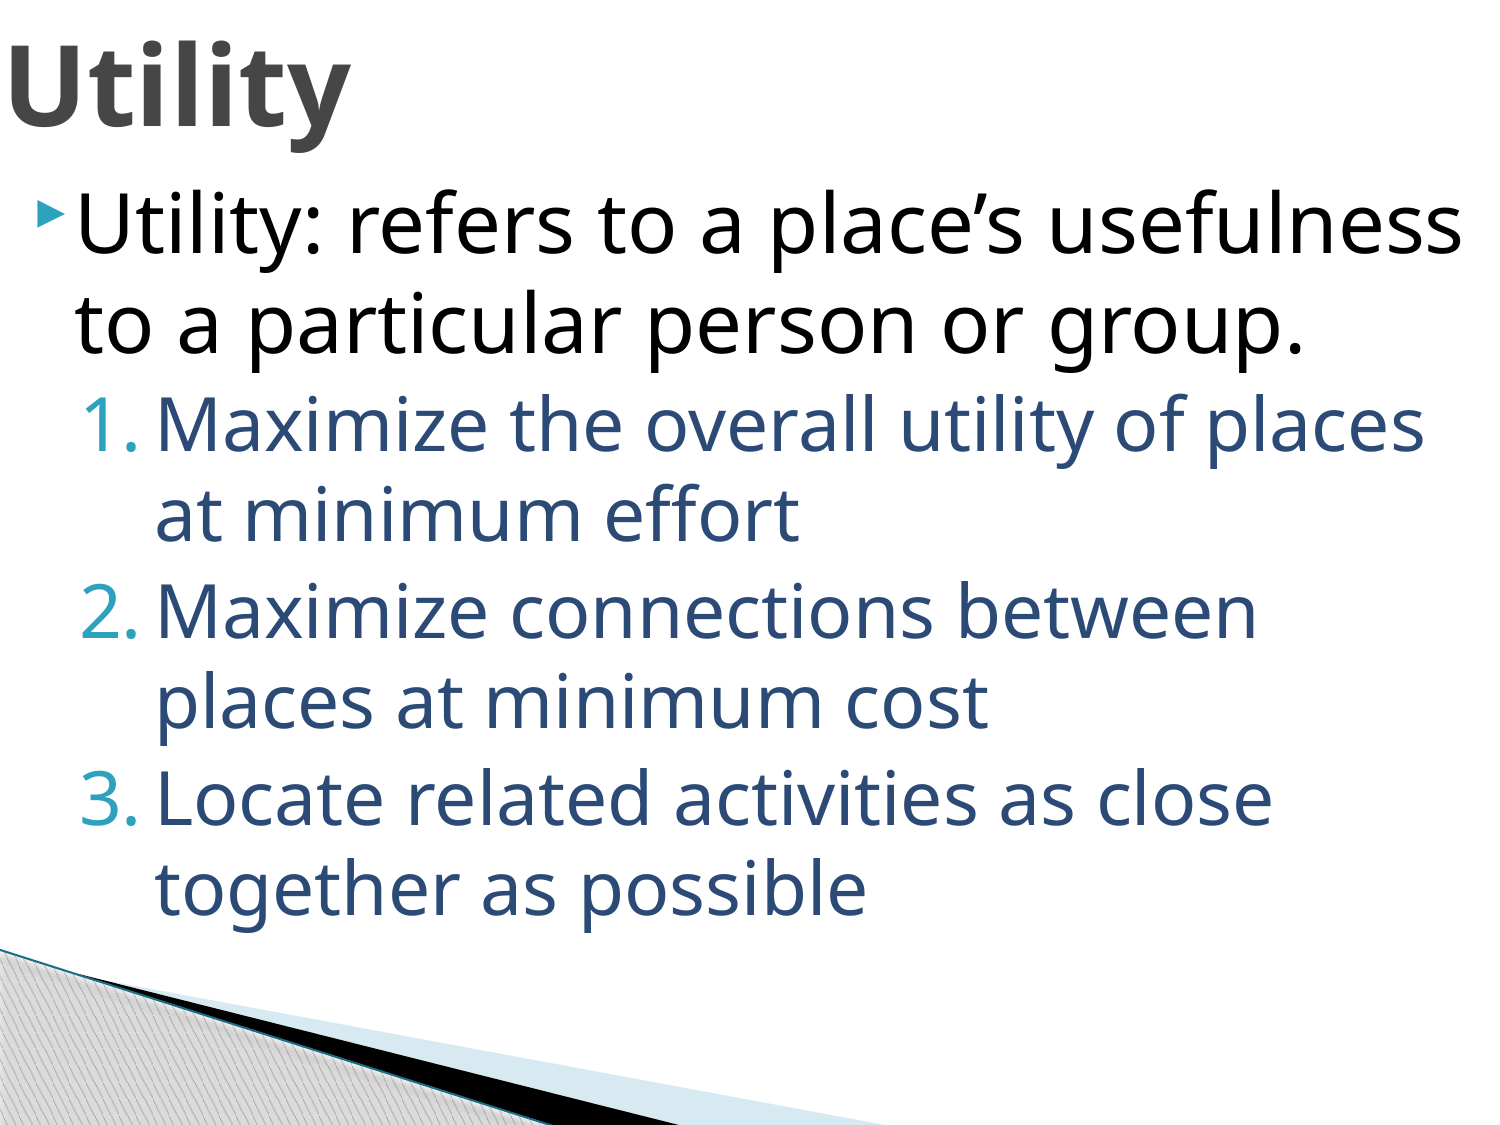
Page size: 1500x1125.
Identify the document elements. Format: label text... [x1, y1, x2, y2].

list Utility: refers to a place’s usefulness to a particular person or group. Maximize the overall utility of places at minimum effort Maximize connections between places at minimum cost Locate related activities as close together as possible [0, 162, 1500, 1075]
title Utility [0, 0, 1338, 175]
